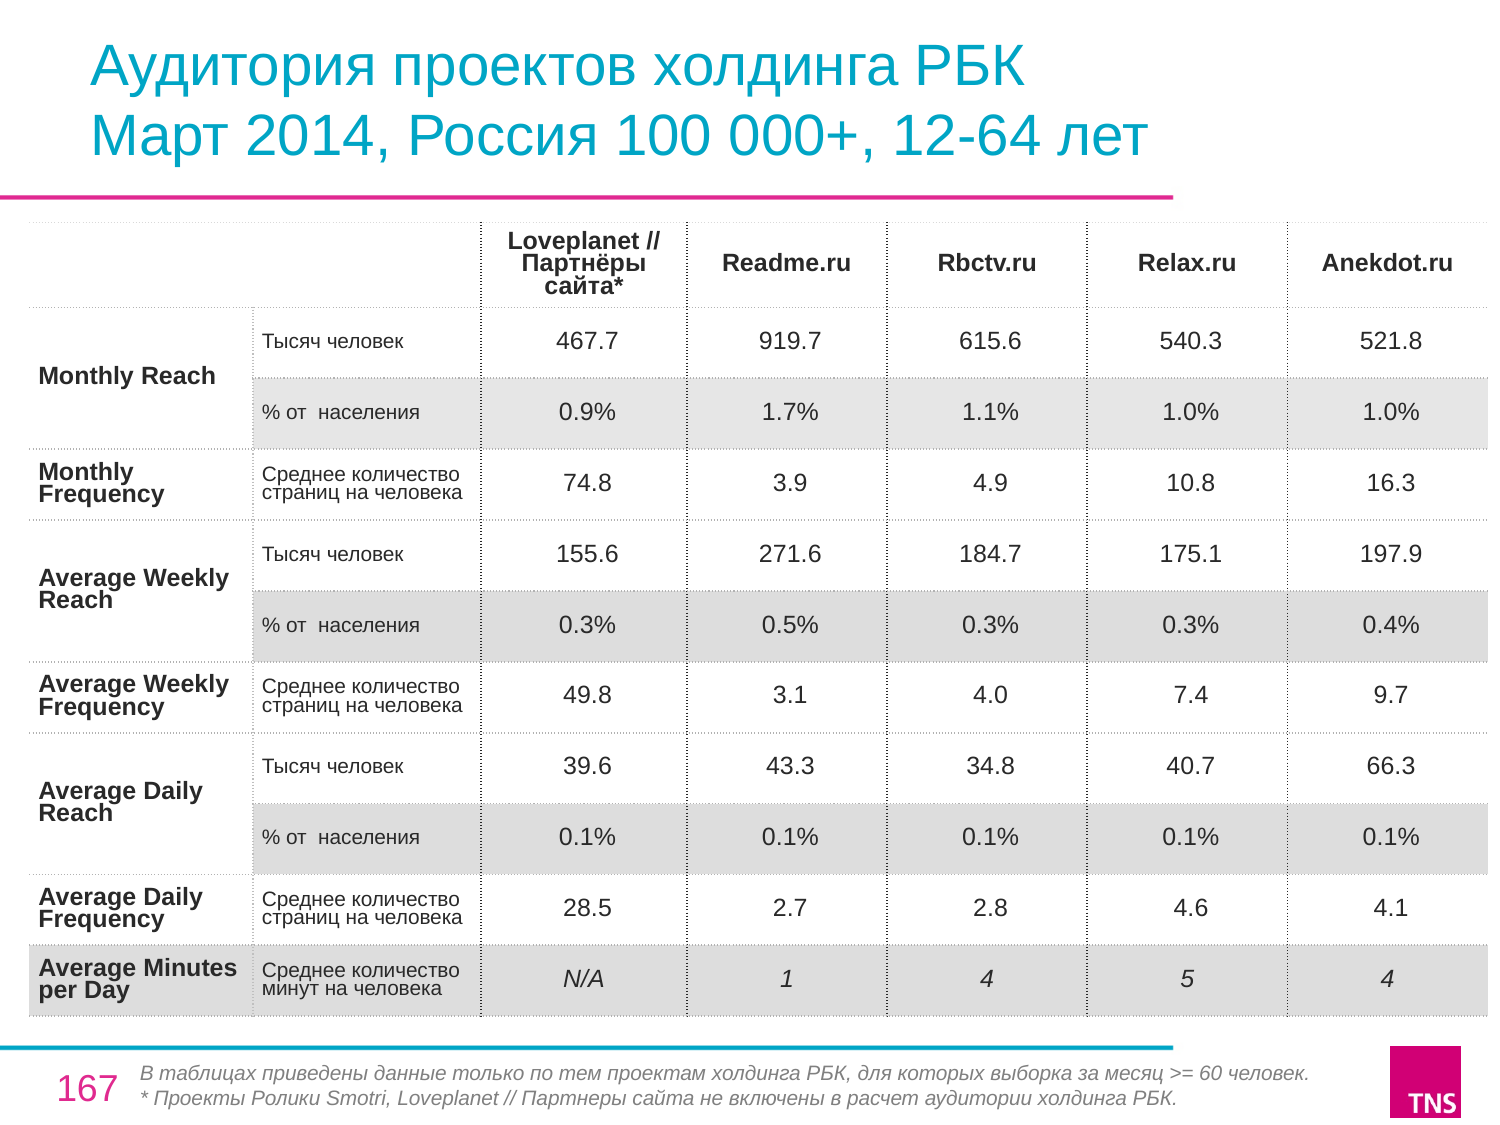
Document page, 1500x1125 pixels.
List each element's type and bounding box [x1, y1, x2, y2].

picture [0, 0, 1500, 1125]
slide_number [40, 1055, 392, 1125]
text_box [124, 1052, 1463, 1117]
table_cell [29, 308, 1488, 1016]
table_header [29, 223, 1488, 308]
title [74, 8, 1476, 187]
